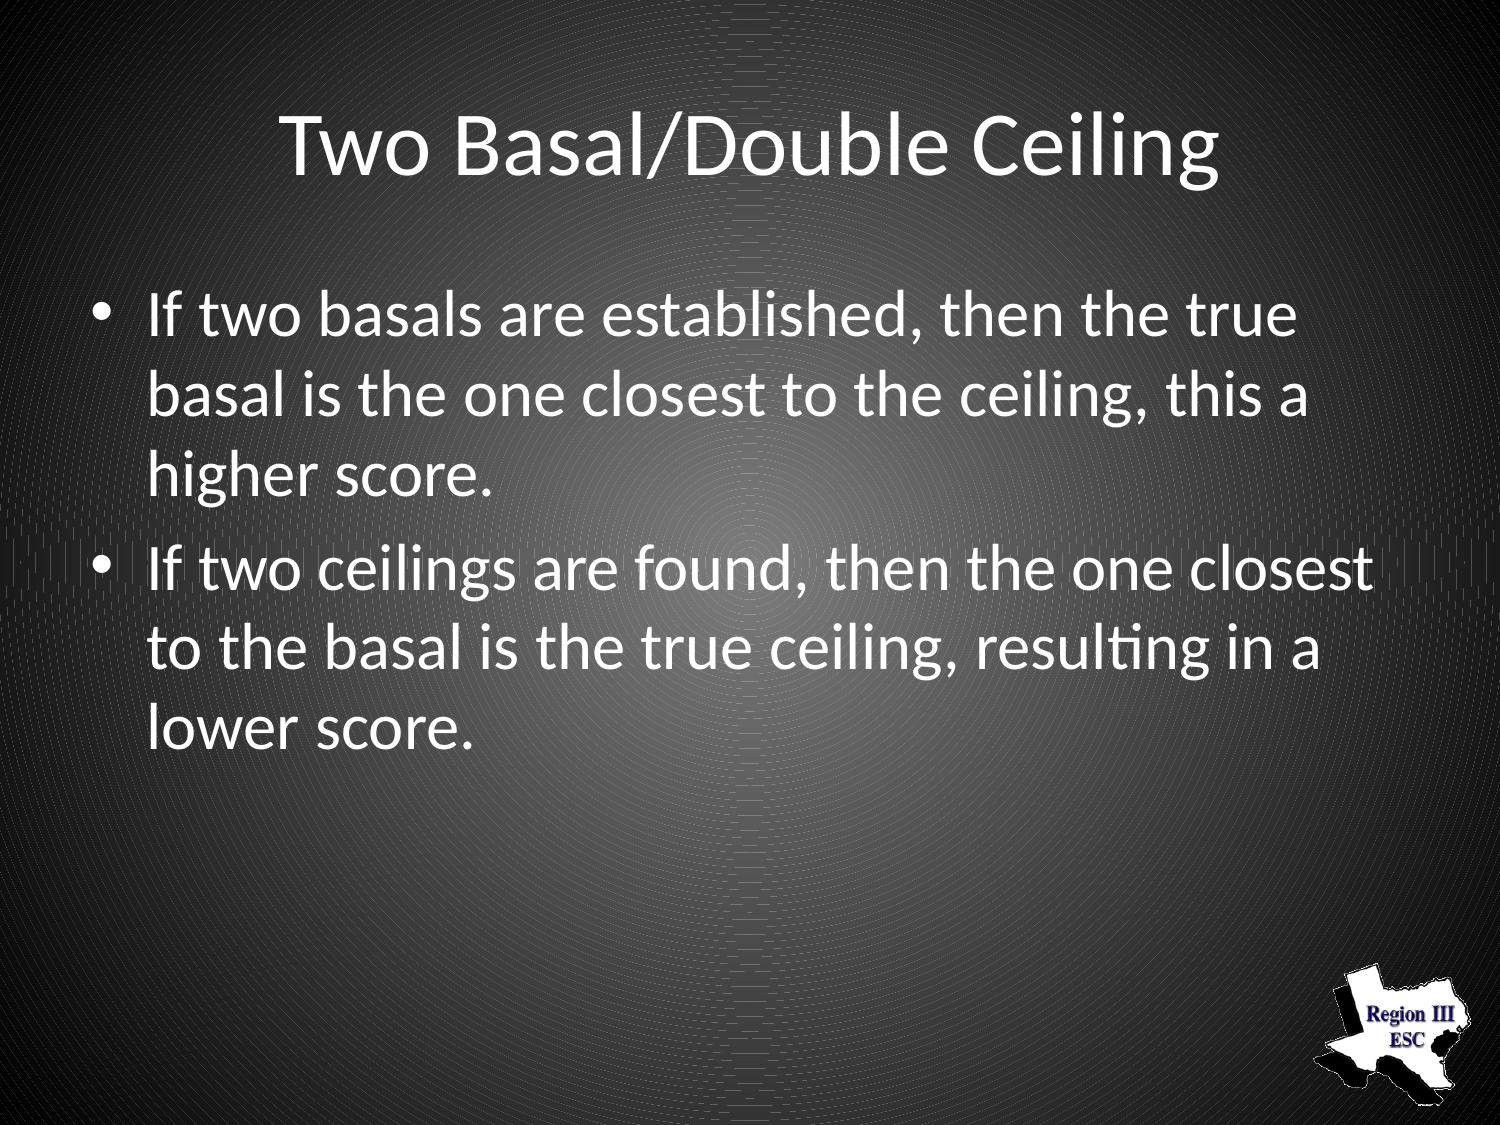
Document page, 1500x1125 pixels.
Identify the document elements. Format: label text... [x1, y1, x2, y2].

footer [512, 1042, 988, 1103]
picture [1312, 962, 1472, 1108]
title Two Basal/Double Ceiling [75, 45, 1425, 233]
list If two basals are established, then the true basal is the one closest to the ceiling, this a higher score. If two ceilings are found, then the one closest to the basal is the true ceiling, resulting in a lower score. [75, 262, 1425, 1005]
